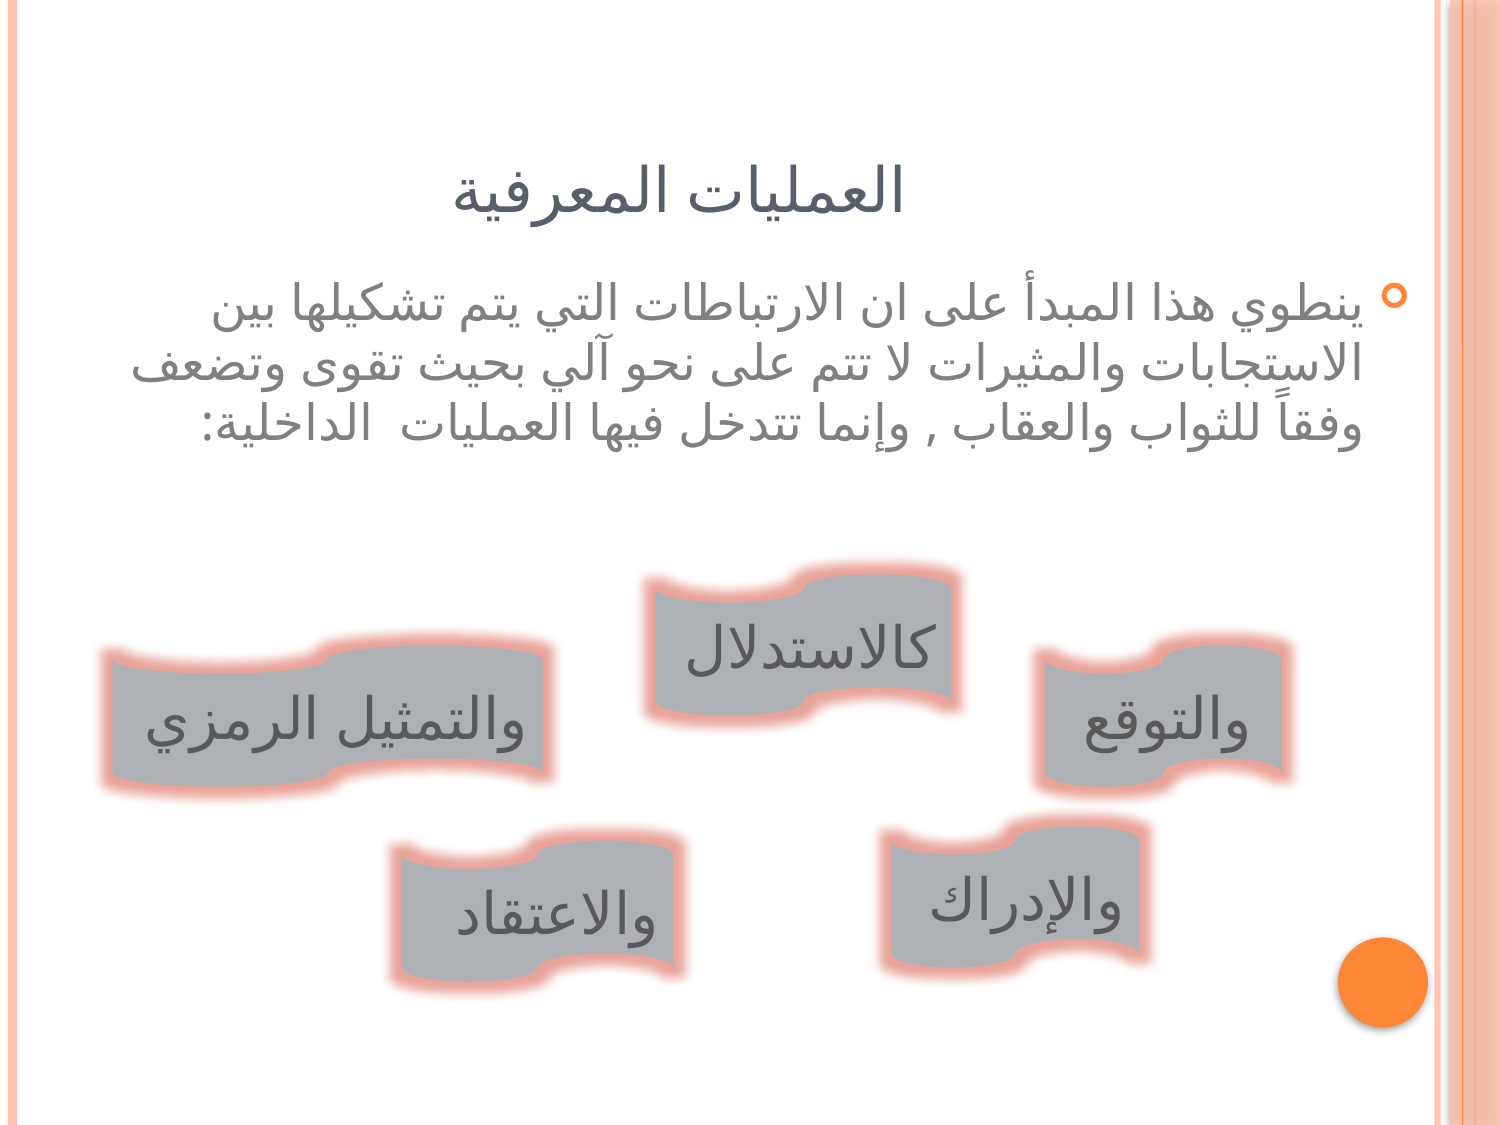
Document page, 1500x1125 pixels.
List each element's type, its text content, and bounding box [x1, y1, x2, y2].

text_box والتوقع [1045, 645, 1282, 787]
title العمليات المعرفية [75, 45, 1300, 233]
text_box والإدراك [891, 826, 1140, 968]
text_box والتمثيل الرمزي [112, 645, 543, 787]
text_box كالاستدلال [655, 574, 951, 716]
text_box والاعتقاد [401, 840, 674, 982]
list ينطوي هذا المبدأ على ان الارتباطات التي يتم تشكيلها بين الاستجابات والمثيرات لا تتم على نحو آلي بحيث تقوى وتضعف وفقاً للثواب والعقاب , وإنما تتدخل فيها العمليات الداخلية: [75, 262, 1425, 693]
